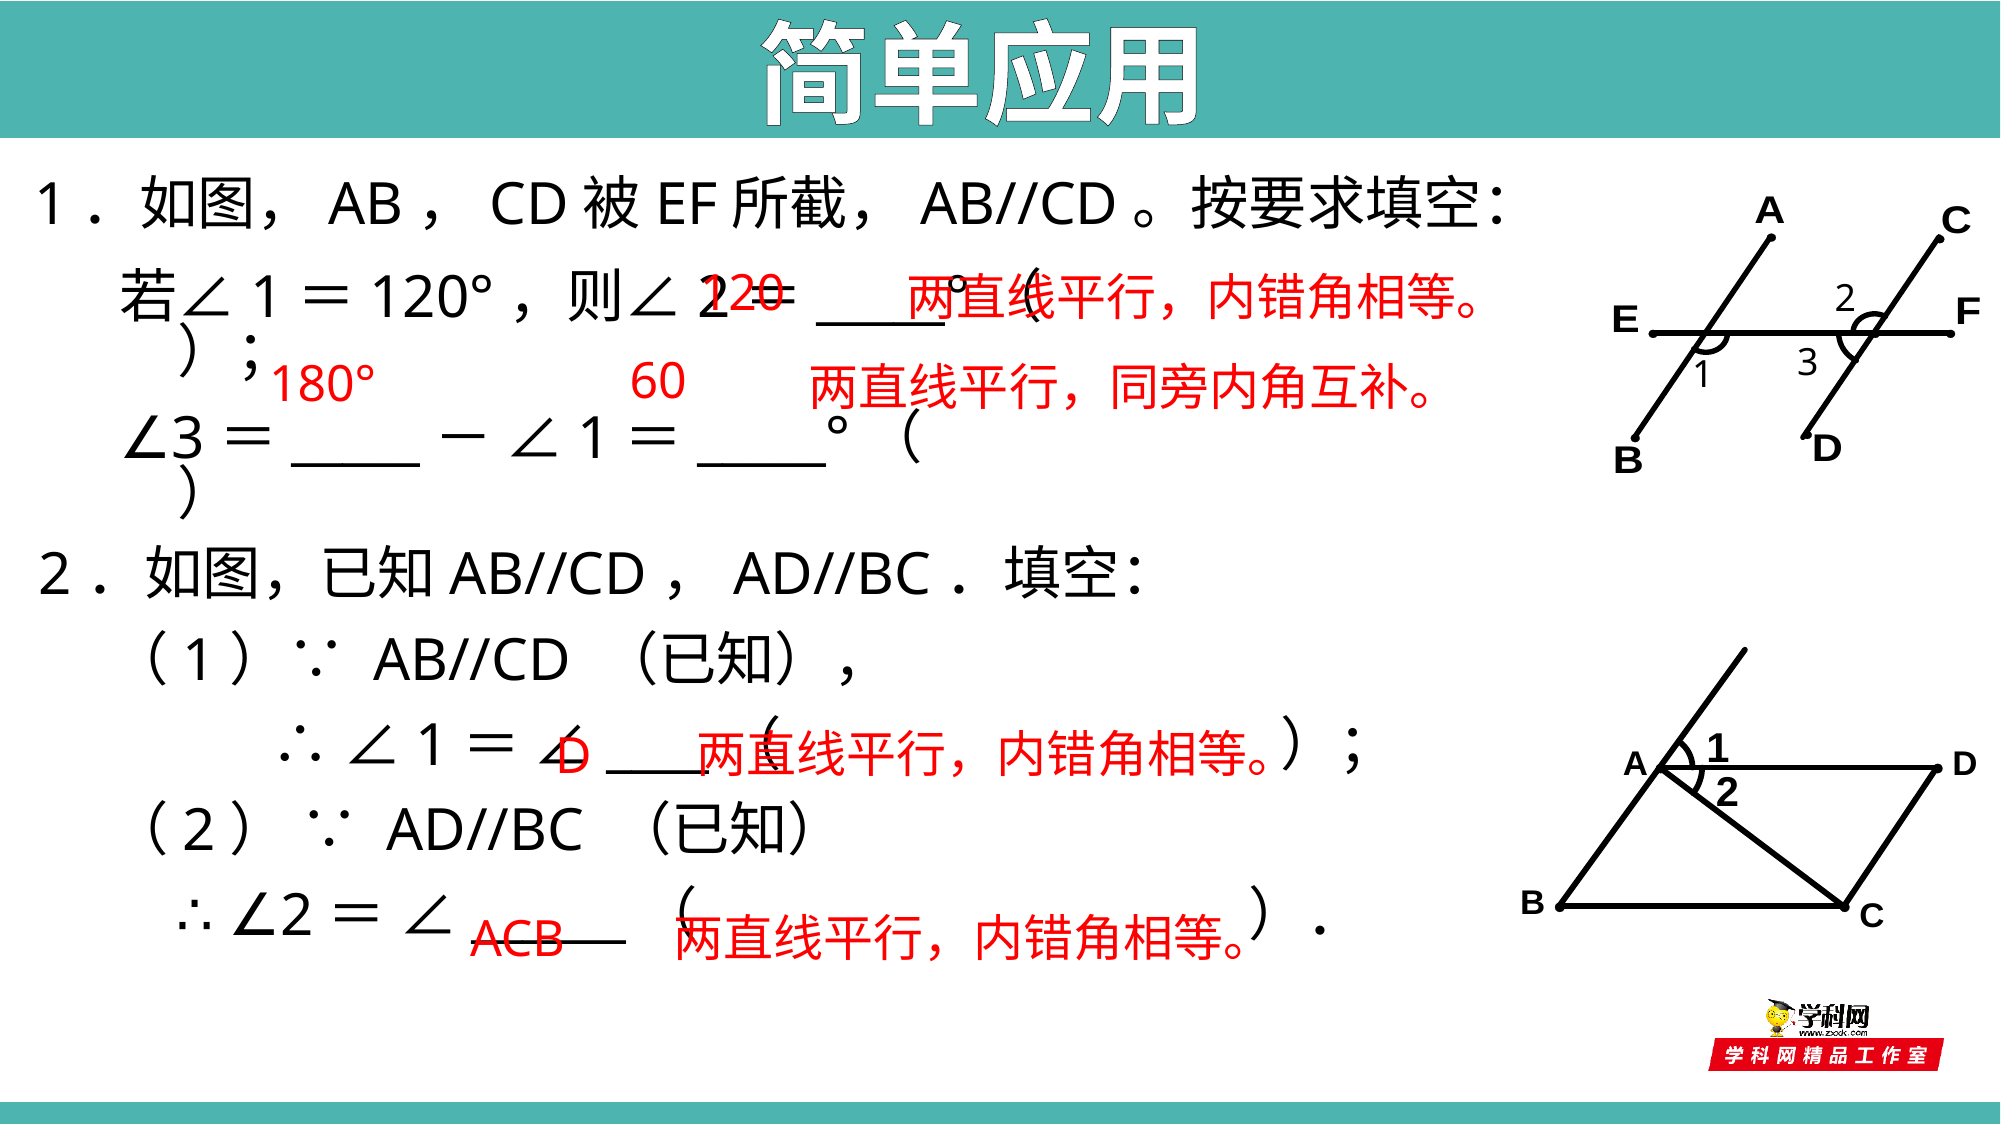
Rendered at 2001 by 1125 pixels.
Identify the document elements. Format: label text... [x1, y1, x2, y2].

text_box D [540, 715, 659, 791]
text_box 两直线平行，内错角相等。 [891, 258, 1553, 333]
text_box 两直线平行，内错角相等。 [682, 715, 1344, 791]
text_box 2．如图，已知AB//CD，AD//BC．填空： （1）∵ AB//CD （已知）， ∴ ∠1＝ ∠____（ ）； （2） ∵ AD//BC （已知） ∴ ∠2＝ ∠______（ ）． [24, 542, 1489, 954]
text_box 两直线平行，内错角相等。 [739, 898, 1321, 974]
text_box 两直线平行，同旁内角互补。 [794, 348, 1486, 423]
text_box 120 [685, 253, 969, 329]
text_box 60 [614, 341, 899, 417]
text_box 简单应用 [742, 0, 1223, 146]
text_box 若∠1＝120°，则∠2＝_____°（ ）； ∠3＝_____－ ∠1＝_____°（ ） [104, 264, 1629, 533]
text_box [1593, 172, 2000, 502]
picture [0, 1, 2001, 1124]
text_box 180° [254, 343, 538, 419]
text_box ACB [455, 898, 739, 974]
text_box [1500, 626, 1997, 956]
text_box 1．如图，AB，CD被EF所截，AB//CD。按要求填空： [19, 172, 1585, 244]
